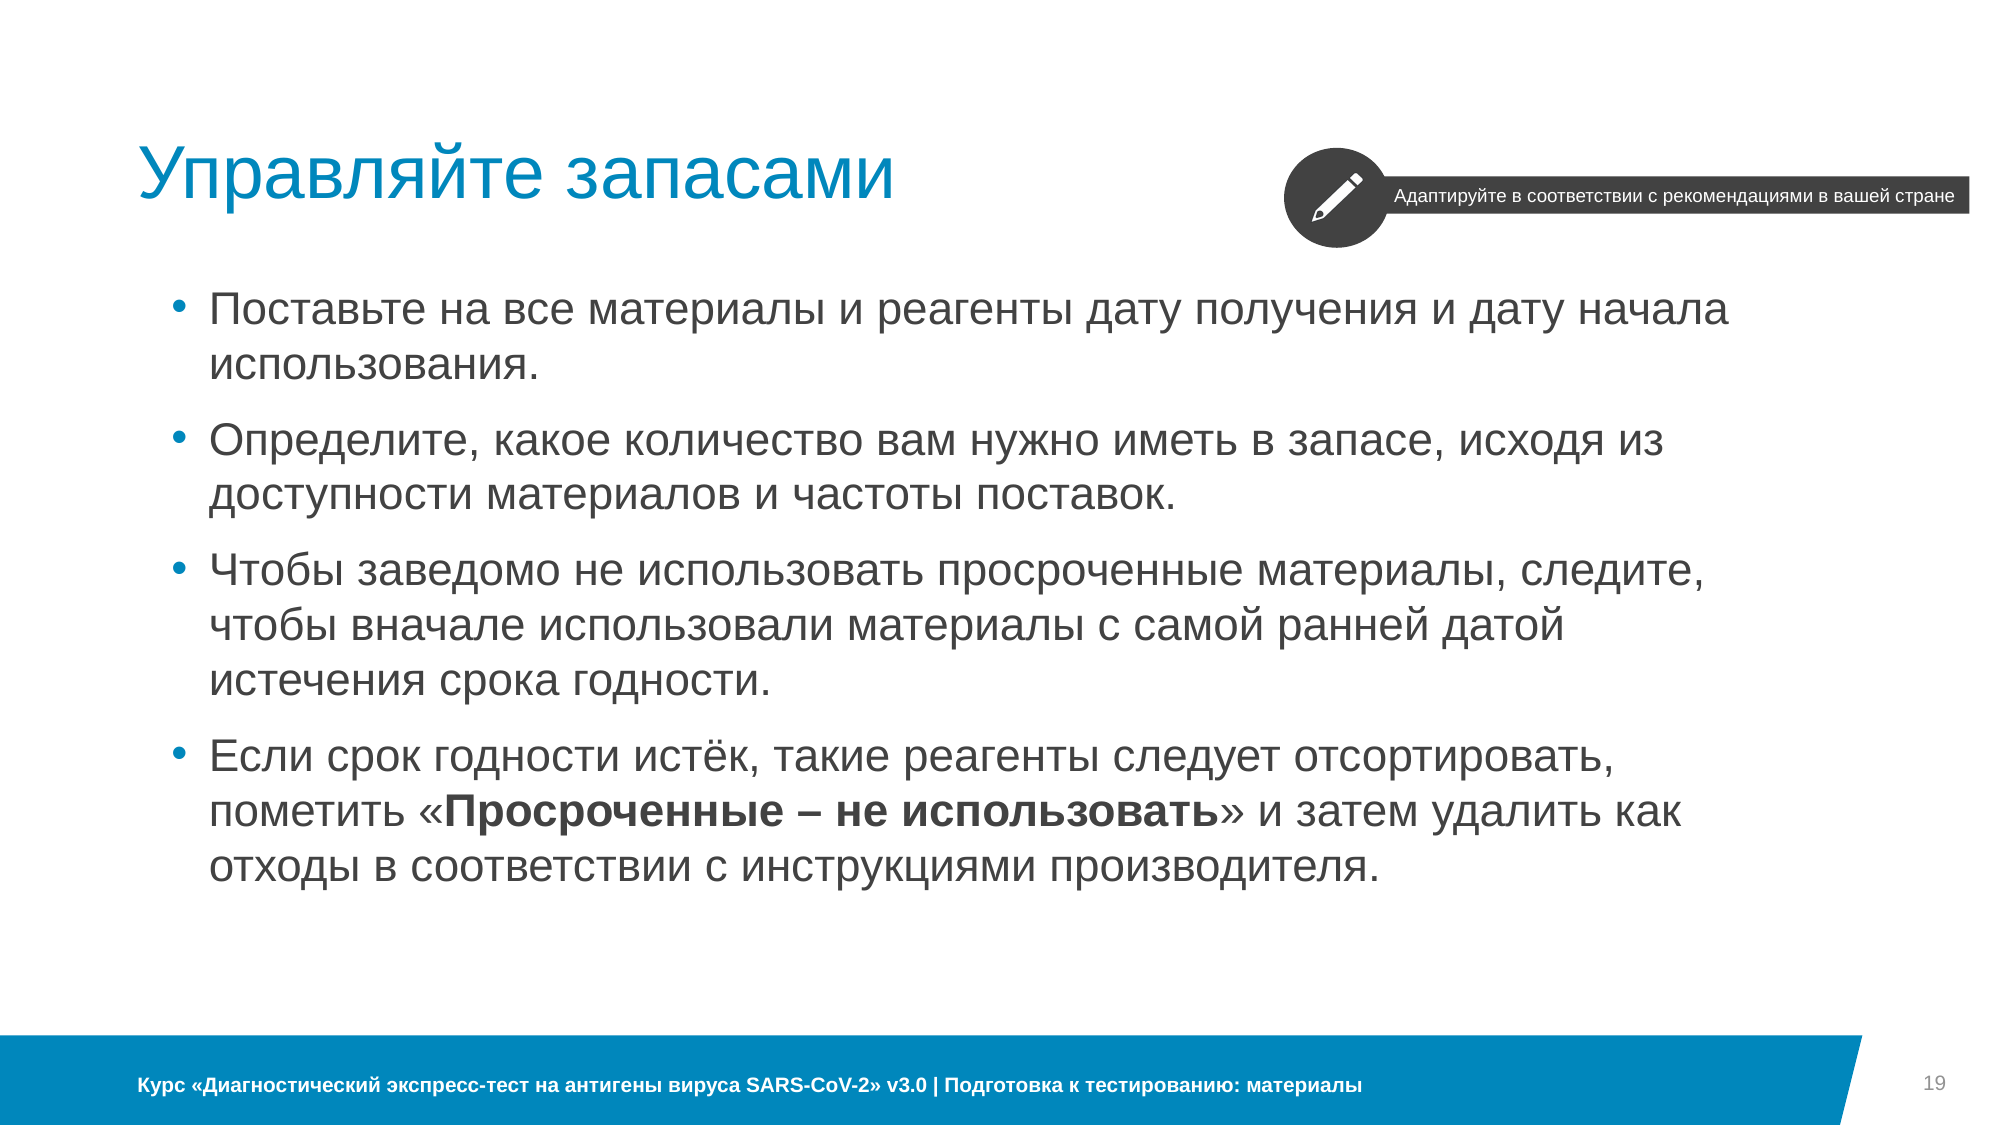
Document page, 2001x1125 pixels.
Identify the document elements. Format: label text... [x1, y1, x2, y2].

footer Курс «Диагностический экспресс-тест на антигены вируса SARS-CoV-2» v3.0 | Подготовка к тестированию: материалы [137, 1042, 1614, 1125]
slide_number 19 [1862, 1035, 1947, 1125]
text_box Управляйте запасами [137, 59, 1863, 215]
text_box Поставьте на все материалы и реагенты дату получения и дату начала использования. Определите, какое количество вам нужно иметь в запасе, исходя из доступности материалов и частоты поставок. Чтобы заведомо не использовать просроченные материалы, следите, чтобы вначале использовали материалы с самой ранней датой истечения срока годности. Если срок годности истёк, такие реагенты следует отсортировать, пометить «Просроченные – не использовать» и затем удалить как отходы в соответствии с инструкциями производителя. [156, 270, 1808, 952]
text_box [1285, 148, 1970, 247]
